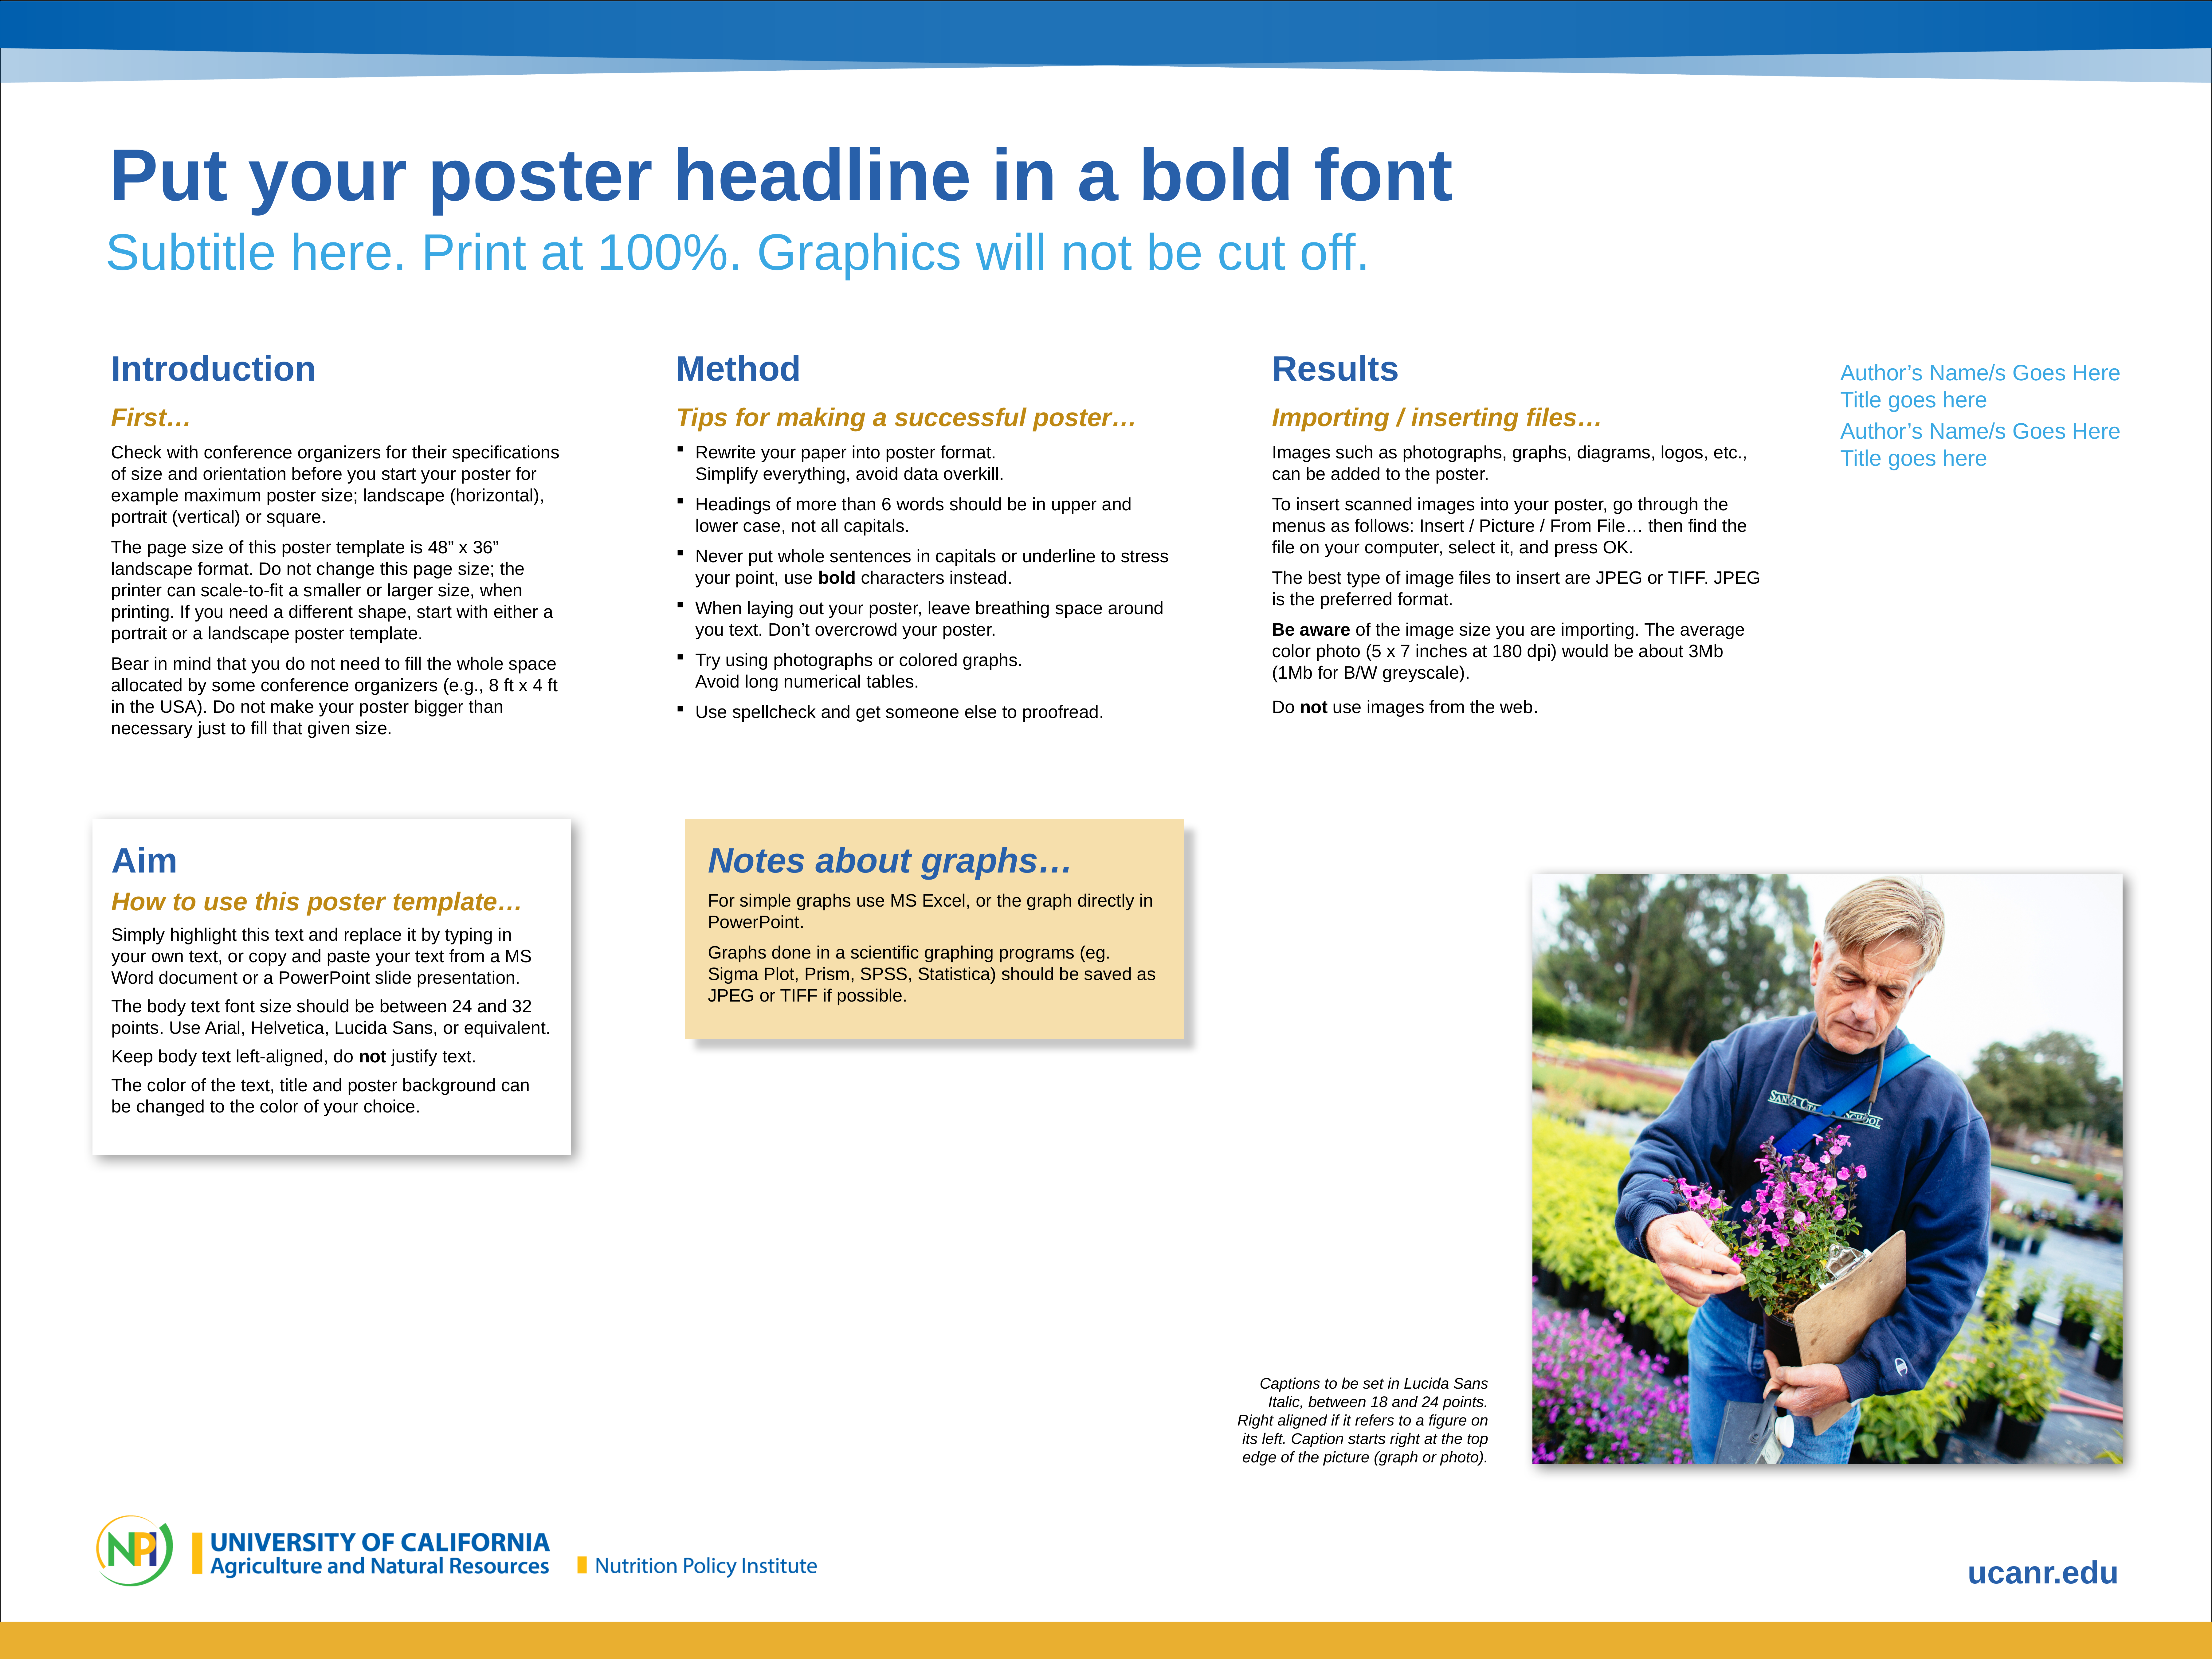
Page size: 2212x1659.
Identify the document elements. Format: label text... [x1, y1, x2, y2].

text_box ucanr.edu [1870, 1549, 2124, 1592]
text_box Author’s Name/s Goes Here Title goes here Author’s Name/s Goes Here Title goes here [1822, 340, 2210, 613]
text_box Subtitle here. Print at 100%. Graphics will not be cut off. [101, 216, 1822, 331]
text_box Aim How to use this poster template… Simply highlight this text and replace it by typing in your own text, or copy and paste your text from a MS Word document or a PowerPoint slide presentation. The body text font size should be between 24 and 32 points. Use Arial, Helvetica, Lucida Sans, or equivalent. Keep body text left-aligned, do not justify text. The color of the text, title and poster background can be changed to the color of your choice. [93, 887, 571, 1155]
text_box Method Tips for making a successful poster… Rewrite your paper into poster format. Simplify everything, avoid data overkill. Headings of more than 6 words should be in upper and lower case, not all capitals. Never put whole sentences in capitals or underline to stress your point, use bold characters instead. When laying out your poster, leave breathing space around you text. Don’t overcrowd your poster. Try using photographs or colored graphs. Avoid long numerical tables. Use spellcheck and get someone else to proofread. [658, 331, 1188, 874]
text_box Put your poster headline in a bold font [105, 112, 2067, 218]
picture [87, 1510, 823, 1596]
text_box Results Importing / inserting files… Images such as photographs, graphs, diagrams, logos, etc., can be added to the poster. To insert scanned images into your poster, go through the menus as follows: Insert / Picture / From File… then find the file on your computer, select it, and press OK. The best type of image files to insert are JPEG or TIFF. JPEG is the preferred format. Be aware of the image size you are importing. The average color photo (5 x 7 inches at 180 dpi) would be about 3Mb (1Mb for B/W greyscale). Do not use images from the web. [1254, 331, 1784, 851]
picture [0, 1, 2212, 83]
text_box Notes about graphs… For simple graphs use MS Excel, or the graph directly in PowerPoint. Graphs done in a scientific graphing programs (eg. Sigma Plot, Prism, SPSS, Statistica) should be saved as JPEG or TIFF if possible. [685, 874, 1184, 1039]
picture [1532, 874, 2123, 1464]
text_box [0, 1622, 2212, 1659]
text_box Introduction First… Check with conference organizers for their specifications of size and orientation before you start your poster for example maximum poster size; landscape (horizontal), portrait (vertical) or square. The page size of this poster template is 48” x 36” landscape format. Do not change this page size; the printer can scale-to-fit a smaller or larger size, when printing. If you need a different shape, start with either a portrait or a landscape poster template. Bear in mind that you do not need to fill the whole space allocated by some conference organizers (e.g., 8 ft x 4 ft in the USA). Do not make your poster bigger than necessary just to fill that given size. [93, 327, 592, 887]
text_box Captions to be set in Lucida Sans Italic, between 18 and 24 points. Right aligned if it refers to a figure on its left. Caption starts right at the top edge of the picture (graph or photo). [1225, 1364, 1498, 1475]
